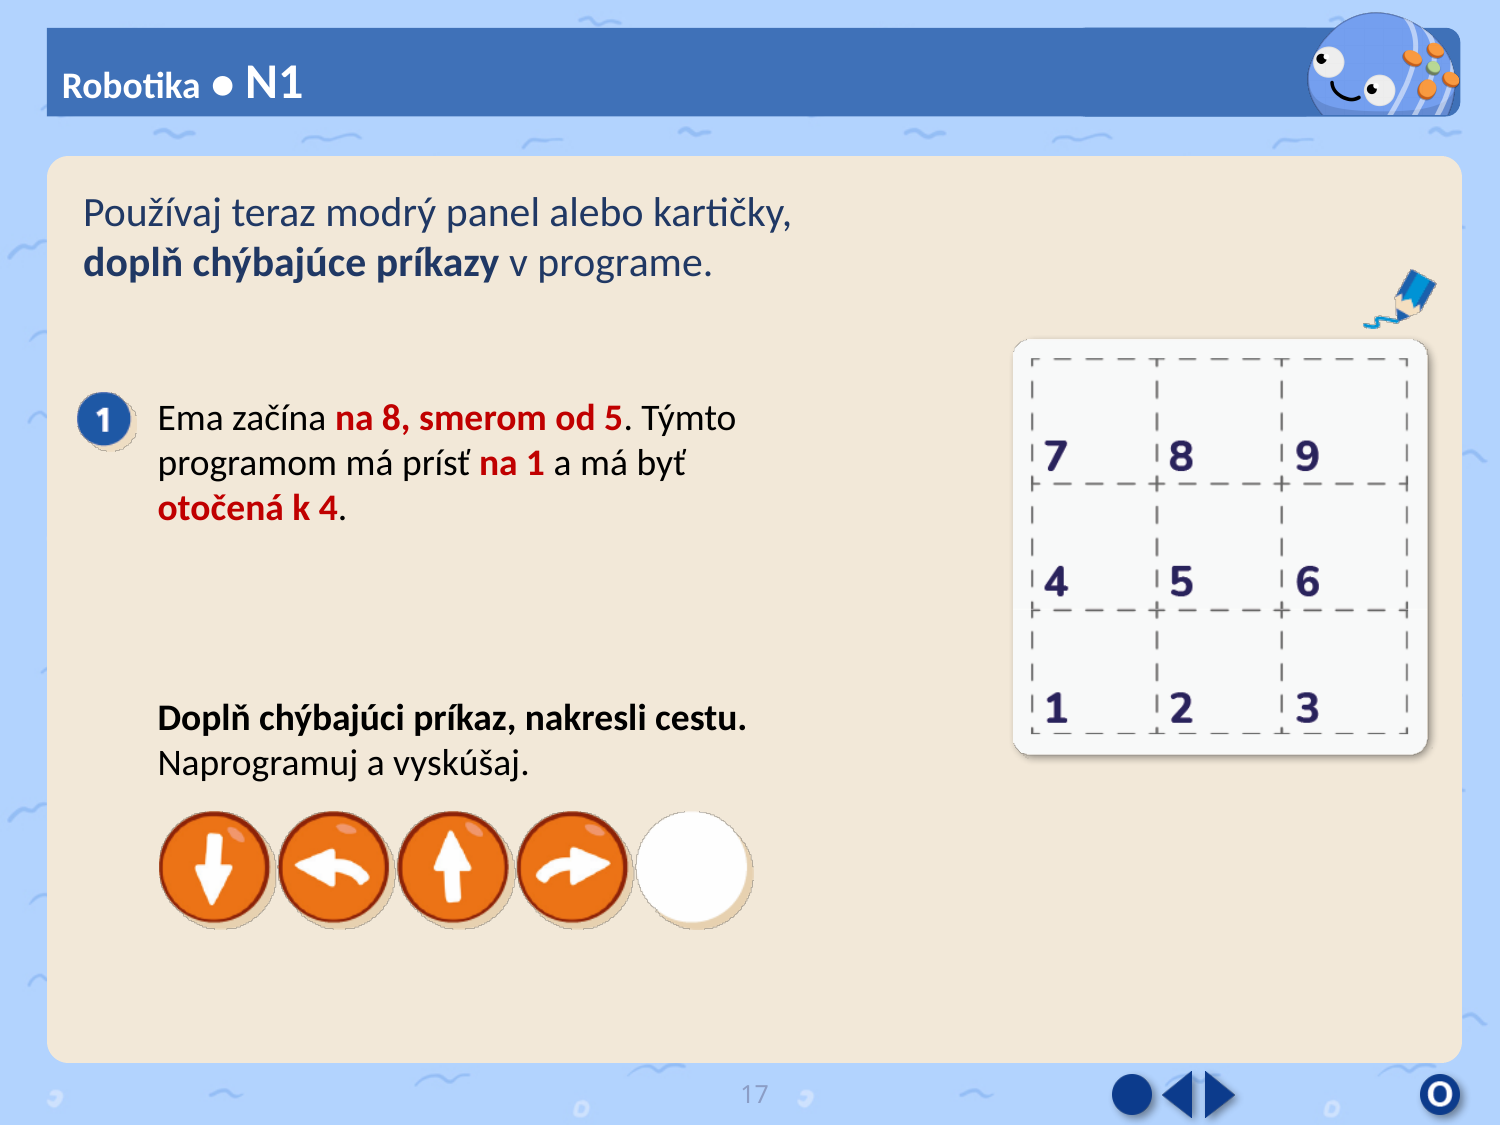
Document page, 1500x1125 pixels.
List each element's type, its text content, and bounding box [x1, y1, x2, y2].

title Robotika ● N1 [46, 27, 1307, 117]
slide_number 17 [718, 1065, 792, 1125]
list Používaj teraz modrý panel alebo kartičky, doplň chýbajúce príkazy v programe. Ema začína na 8, smerom od 5. Týmto programom má prísť na 1 a má byť otočená k 4. Doplň chýbajúci príkaz, nakresli cestu. Naprogramuj a vyskúšaj. [47, 156, 1462, 1063]
picture [0, 0, 1500, 1125]
